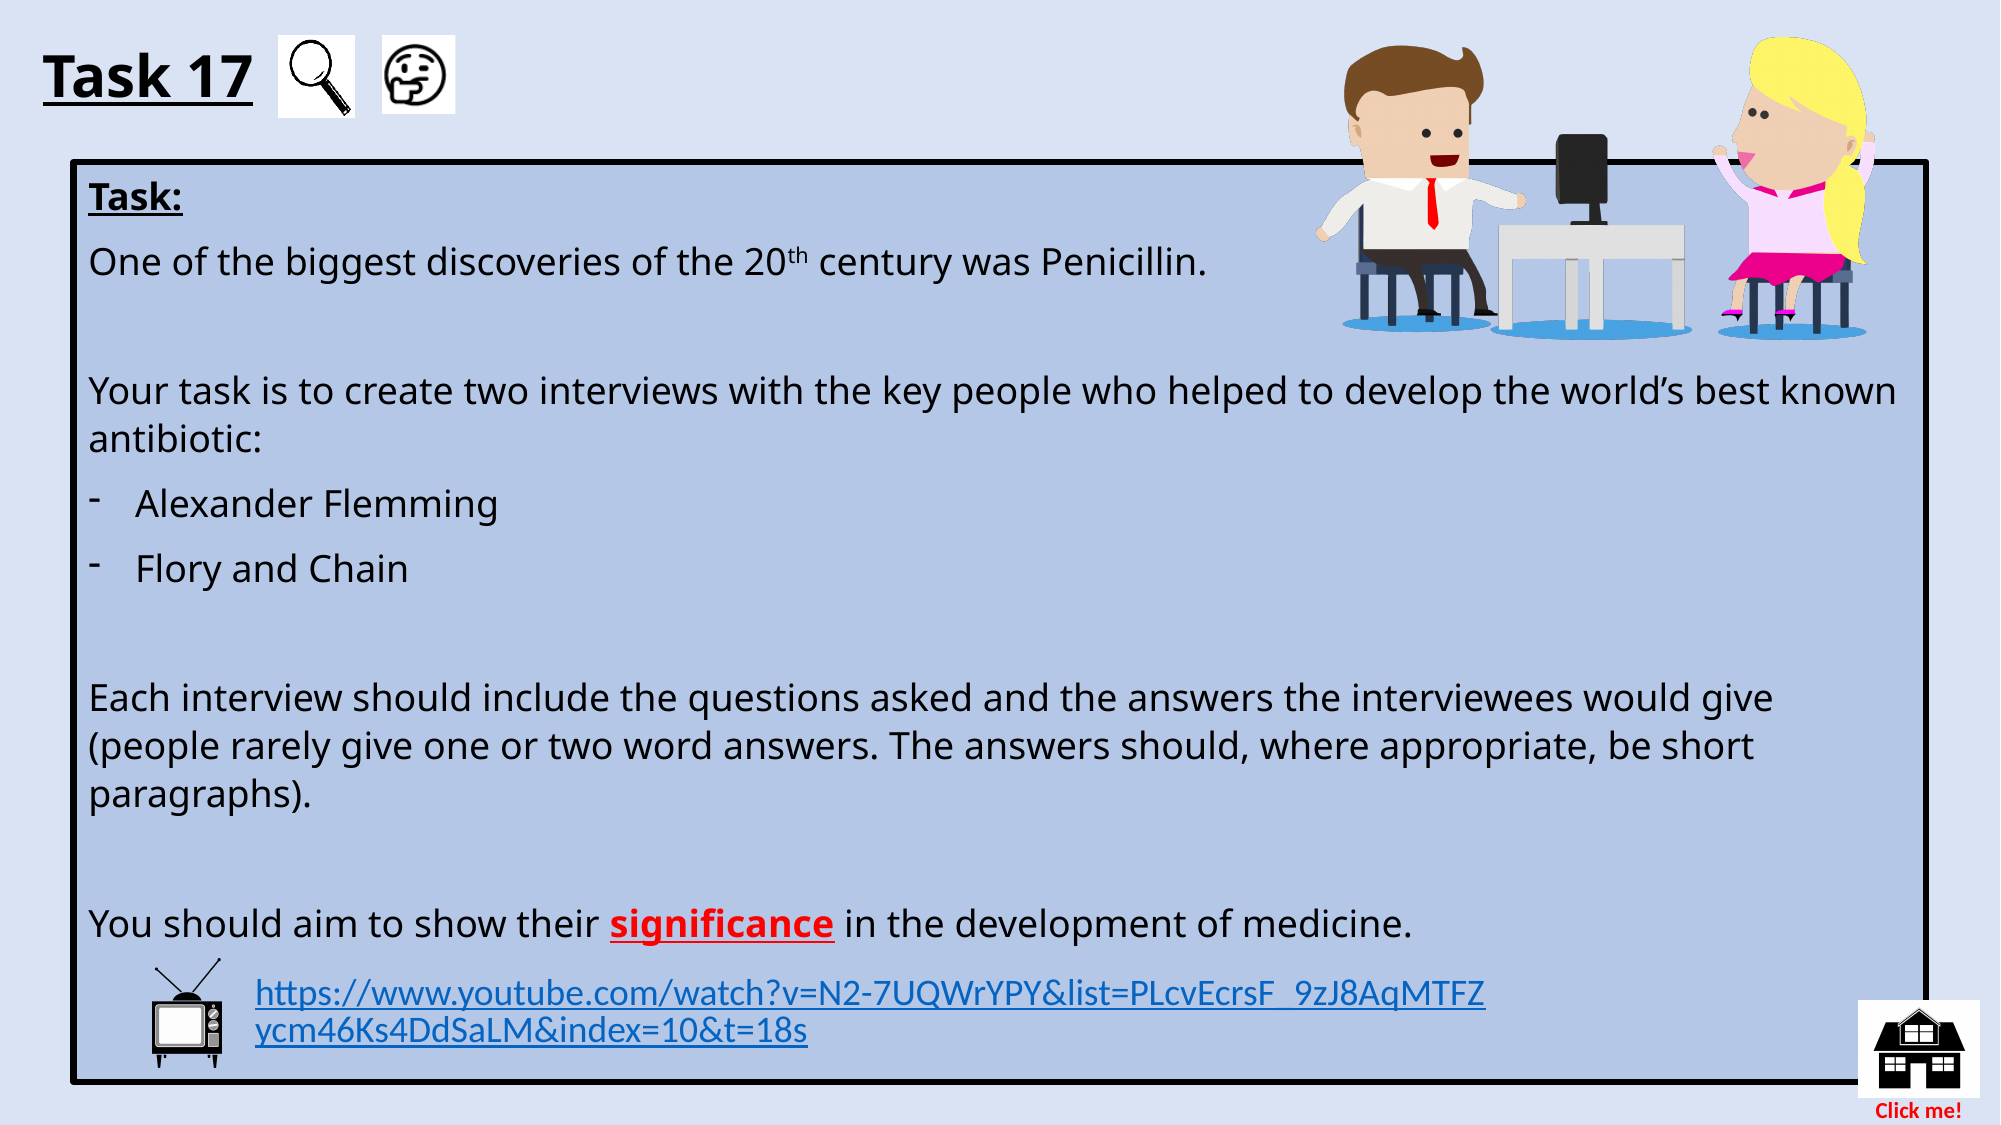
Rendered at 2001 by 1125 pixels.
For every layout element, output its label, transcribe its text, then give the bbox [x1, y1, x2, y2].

text_box Click me! [1858, 1098, 1980, 1125]
picture [278, 35, 355, 118]
picture [1316, 37, 1875, 340]
text_box Task: One of the biggest discoveries of the 20th century was Penicillin. Your task is to create two interviews with the key people who helped to develop the world’s best known antibiotic: Alexander Flemming Flory and Chain Each interview should include the questions asked and the answers the interviewees would give (people rarely give one or two word answers. The answers should, where appropriate, be short paragraphs). You should aim to show their significance in the development of medicine. [73, 162, 1927, 1082]
picture [152, 958, 222, 1068]
text_box https://www.youtube.com/watch?v=N2-7UQWrYPY&list=PLcvEcrsF_9zJ8AqMTFZycm46Ks4DdSaLM&index=10&t=18s [240, 960, 1510, 1021]
picture [1858, 1000, 1980, 1098]
text_box Task 17 [27, 31, 495, 117]
picture [381, 35, 456, 114]
